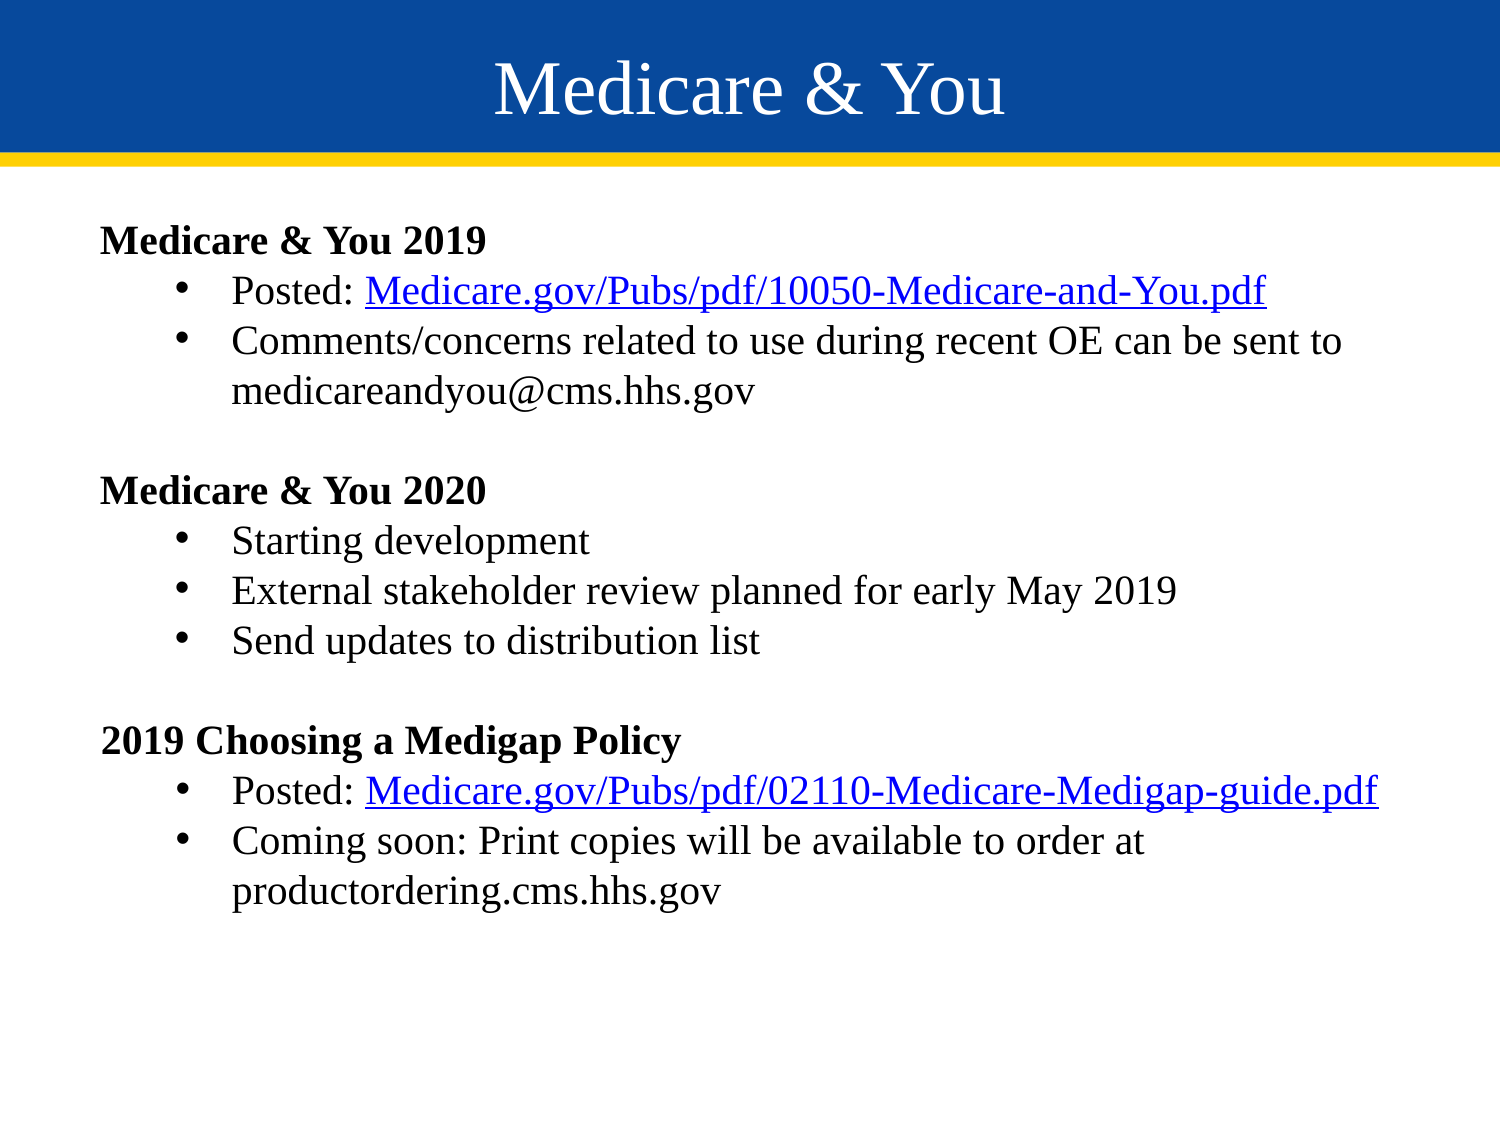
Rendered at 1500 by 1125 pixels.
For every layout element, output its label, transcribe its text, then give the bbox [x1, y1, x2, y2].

text_box Medicare & You 2019 Posted: Medicare.gov/Pubs/pdf/10050-Medicare-and-You.pdf Comments/concerns related to use during recent OE can be sent to medicareandyou@cms.hhs.gov Medicare & You 2020 Starting development External stakeholder review planned for early May 2019 Send updates to distribution list 2019 Choosing a Medigap Policy Posted: Medicare.gov/Pubs/pdf/02110-Medicare-Medigap-guide.pdf Coming soon: Print copies will be available to order at productordering.cms.hhs.gov [99, 212, 1400, 1028]
title Medicare & You [312, 37, 1188, 132]
